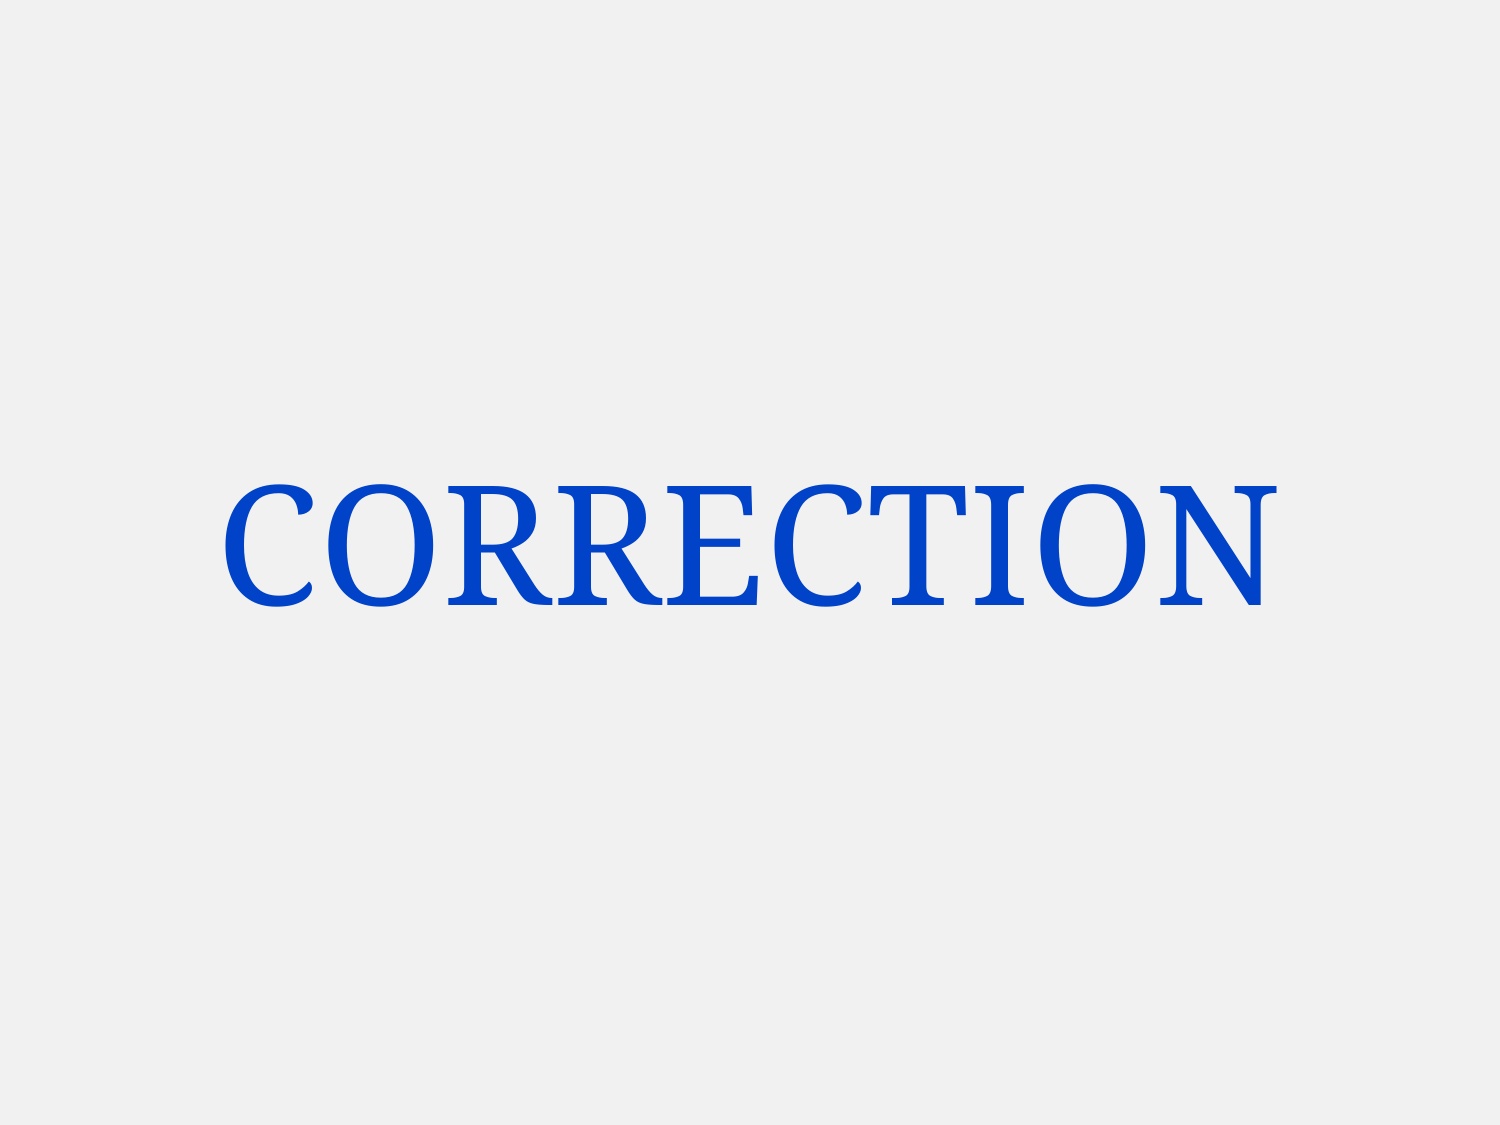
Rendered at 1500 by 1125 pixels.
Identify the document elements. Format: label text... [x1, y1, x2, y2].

title Correction [0, 445, 1500, 634]
